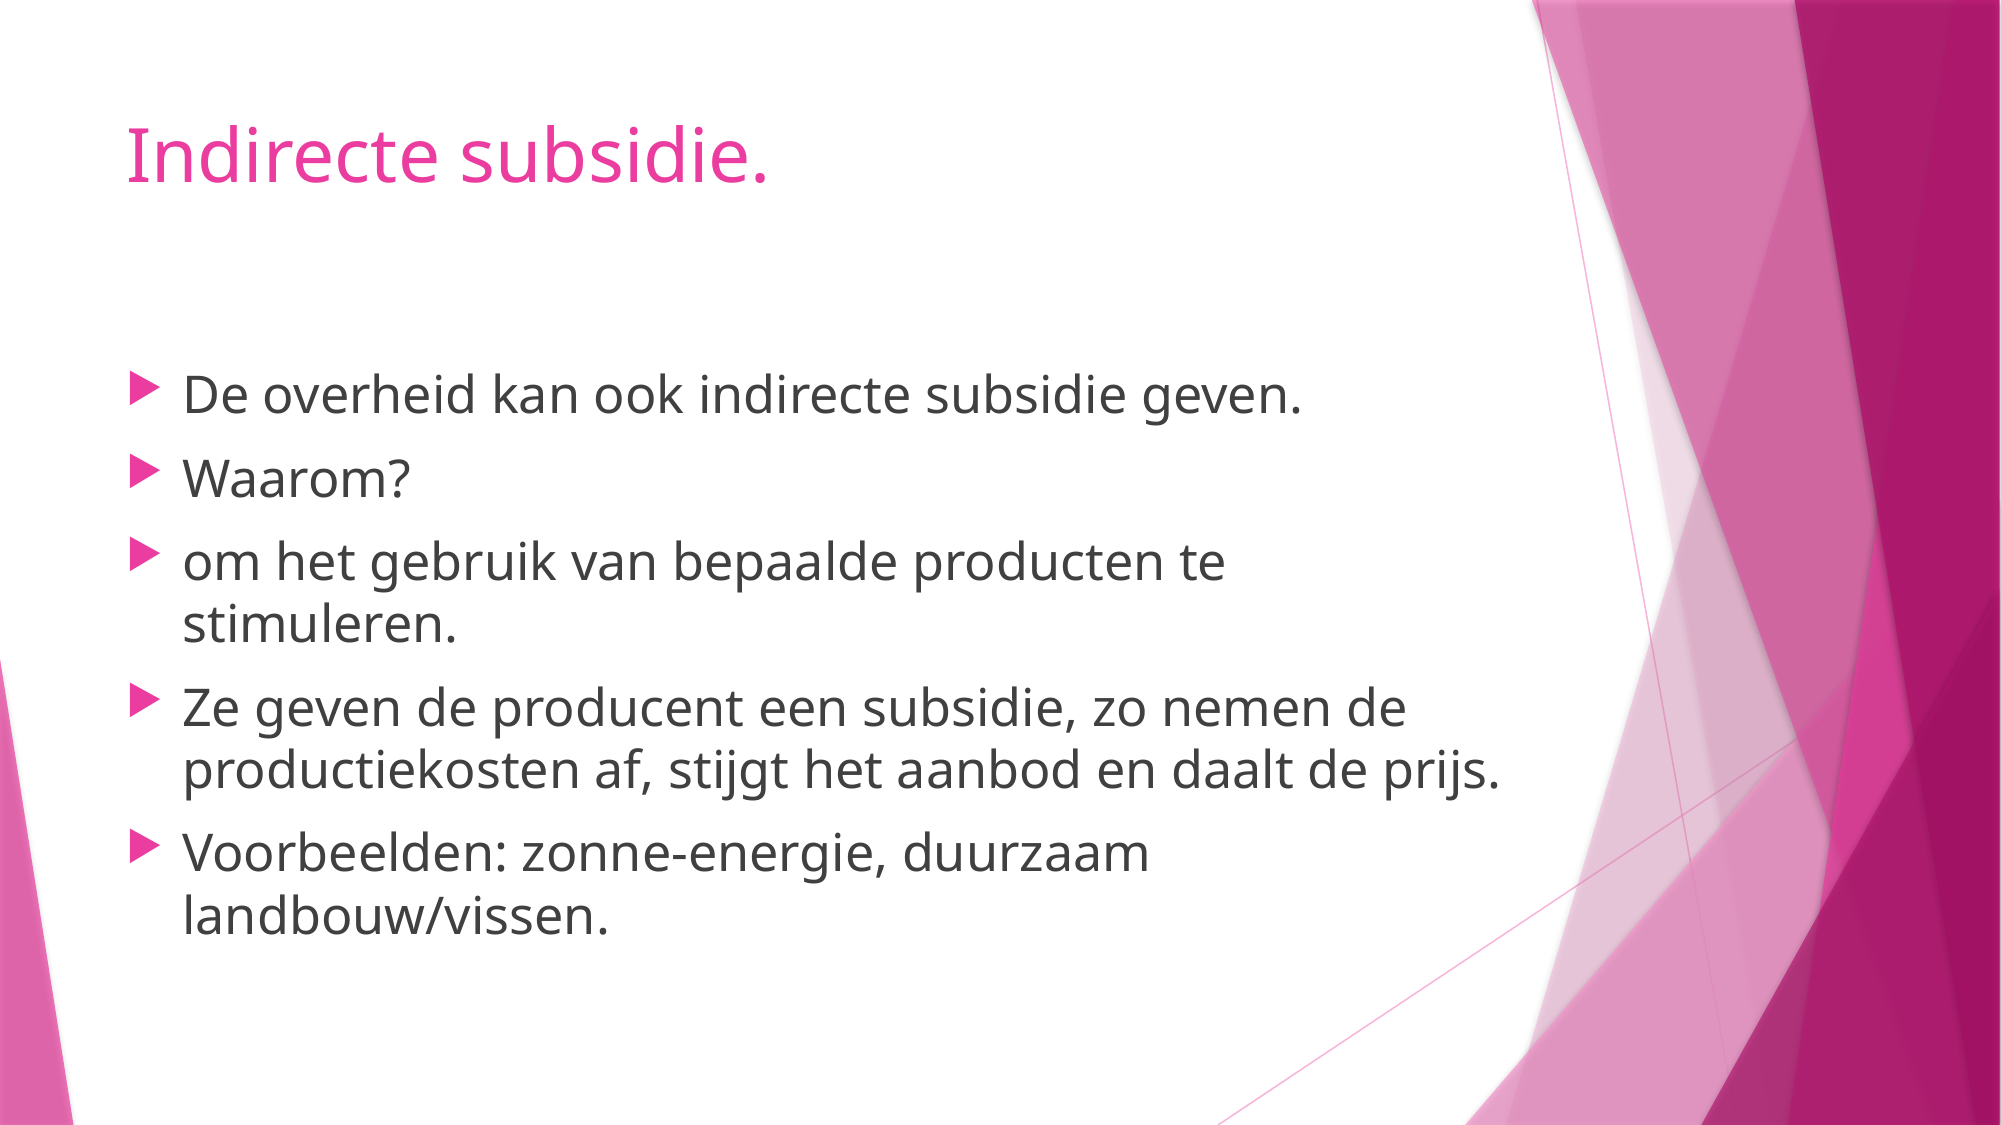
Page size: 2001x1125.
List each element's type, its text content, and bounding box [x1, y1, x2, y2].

title Indirecte subsidie. [111, 99, 1522, 317]
list De overheid kan ook indirecte subsidie geven. Waarom? om het gebruik van bepaalde producten te stimuleren. Ze geven de producent een subsidie, zo nemen de productiekosten af, stijgt het aanbod en daalt de prijs. Voorbeelden: zonne-energie, duurzaam landbouw/vissen. [111, 354, 1522, 992]
